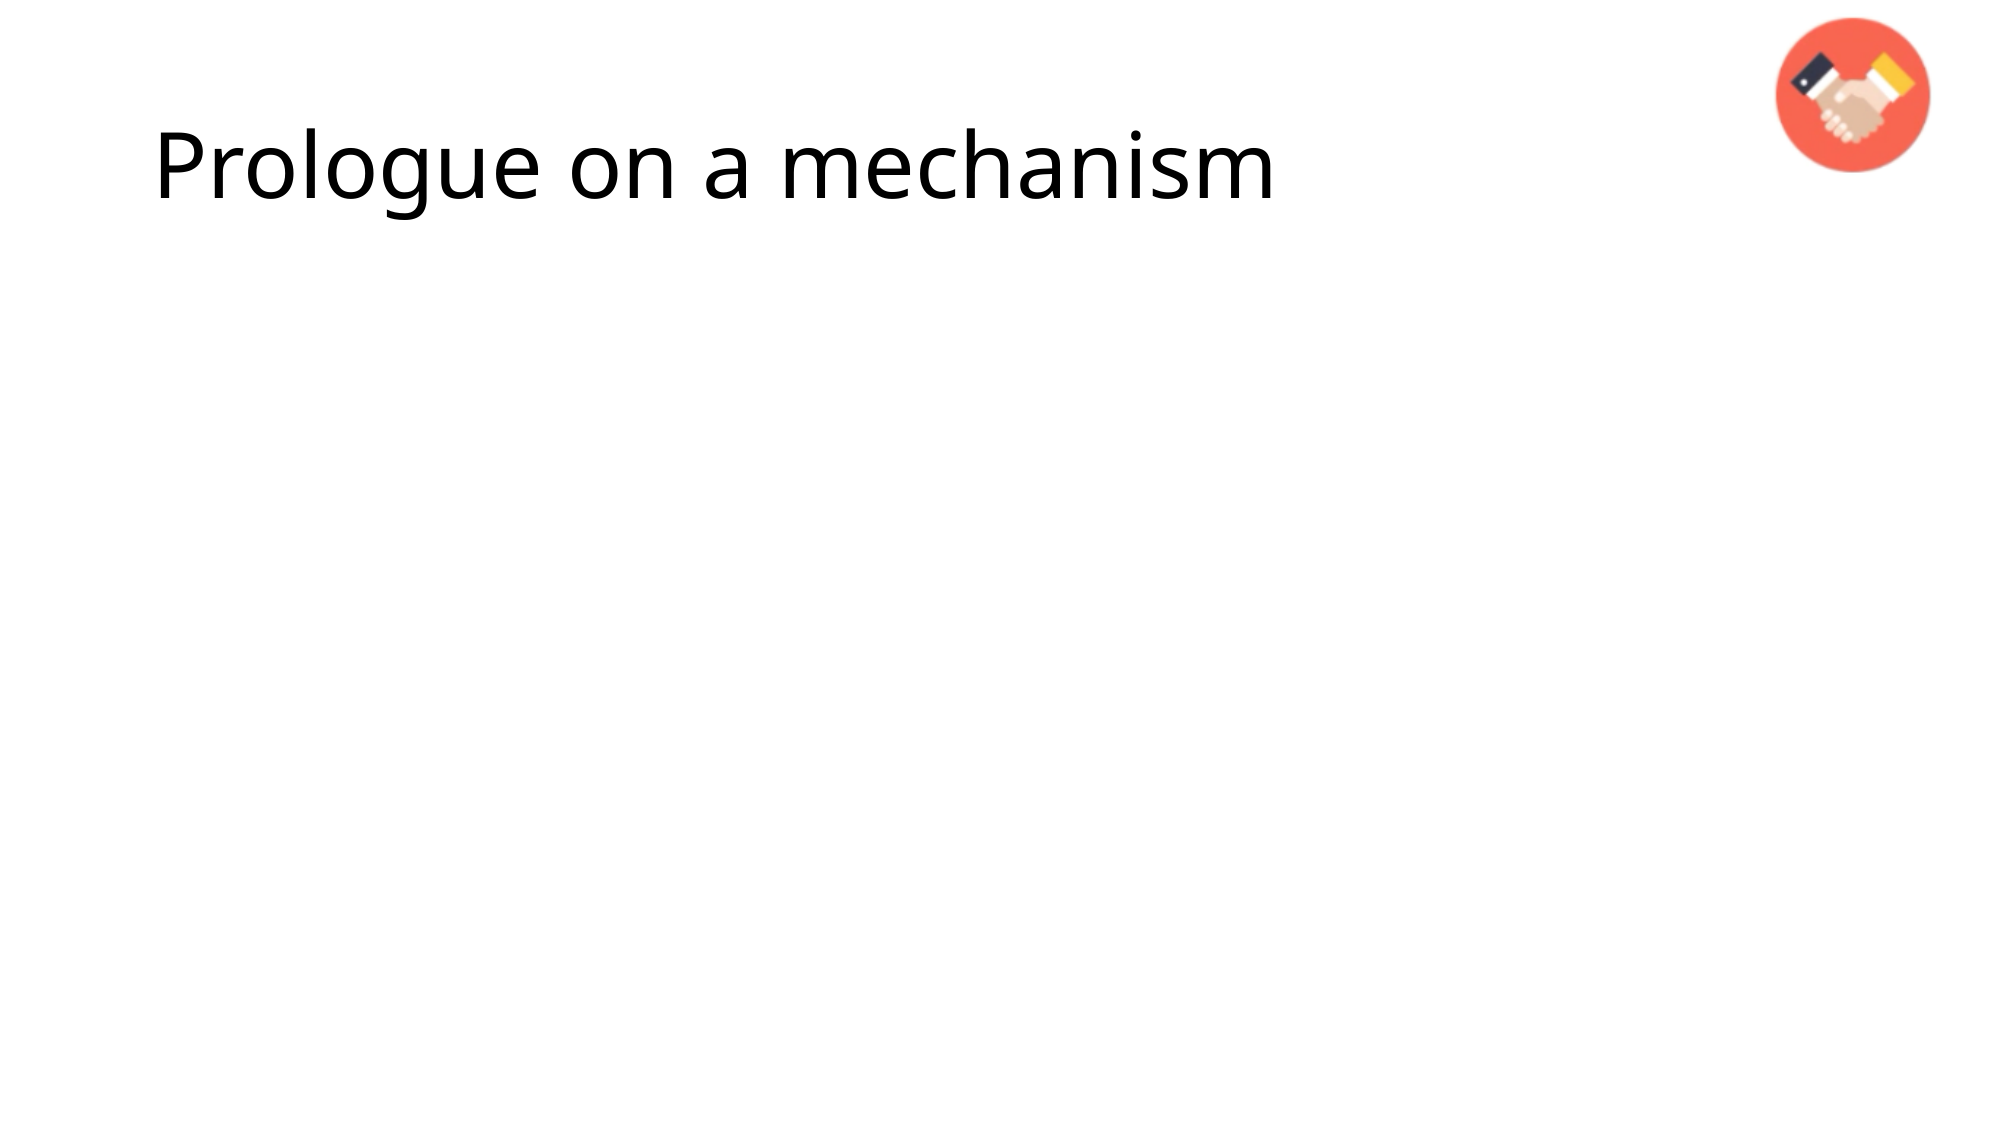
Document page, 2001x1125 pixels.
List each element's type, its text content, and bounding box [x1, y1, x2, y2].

title Prologue on a mechanism [137, 59, 1863, 278]
picture [1749, 8, 1954, 182]
